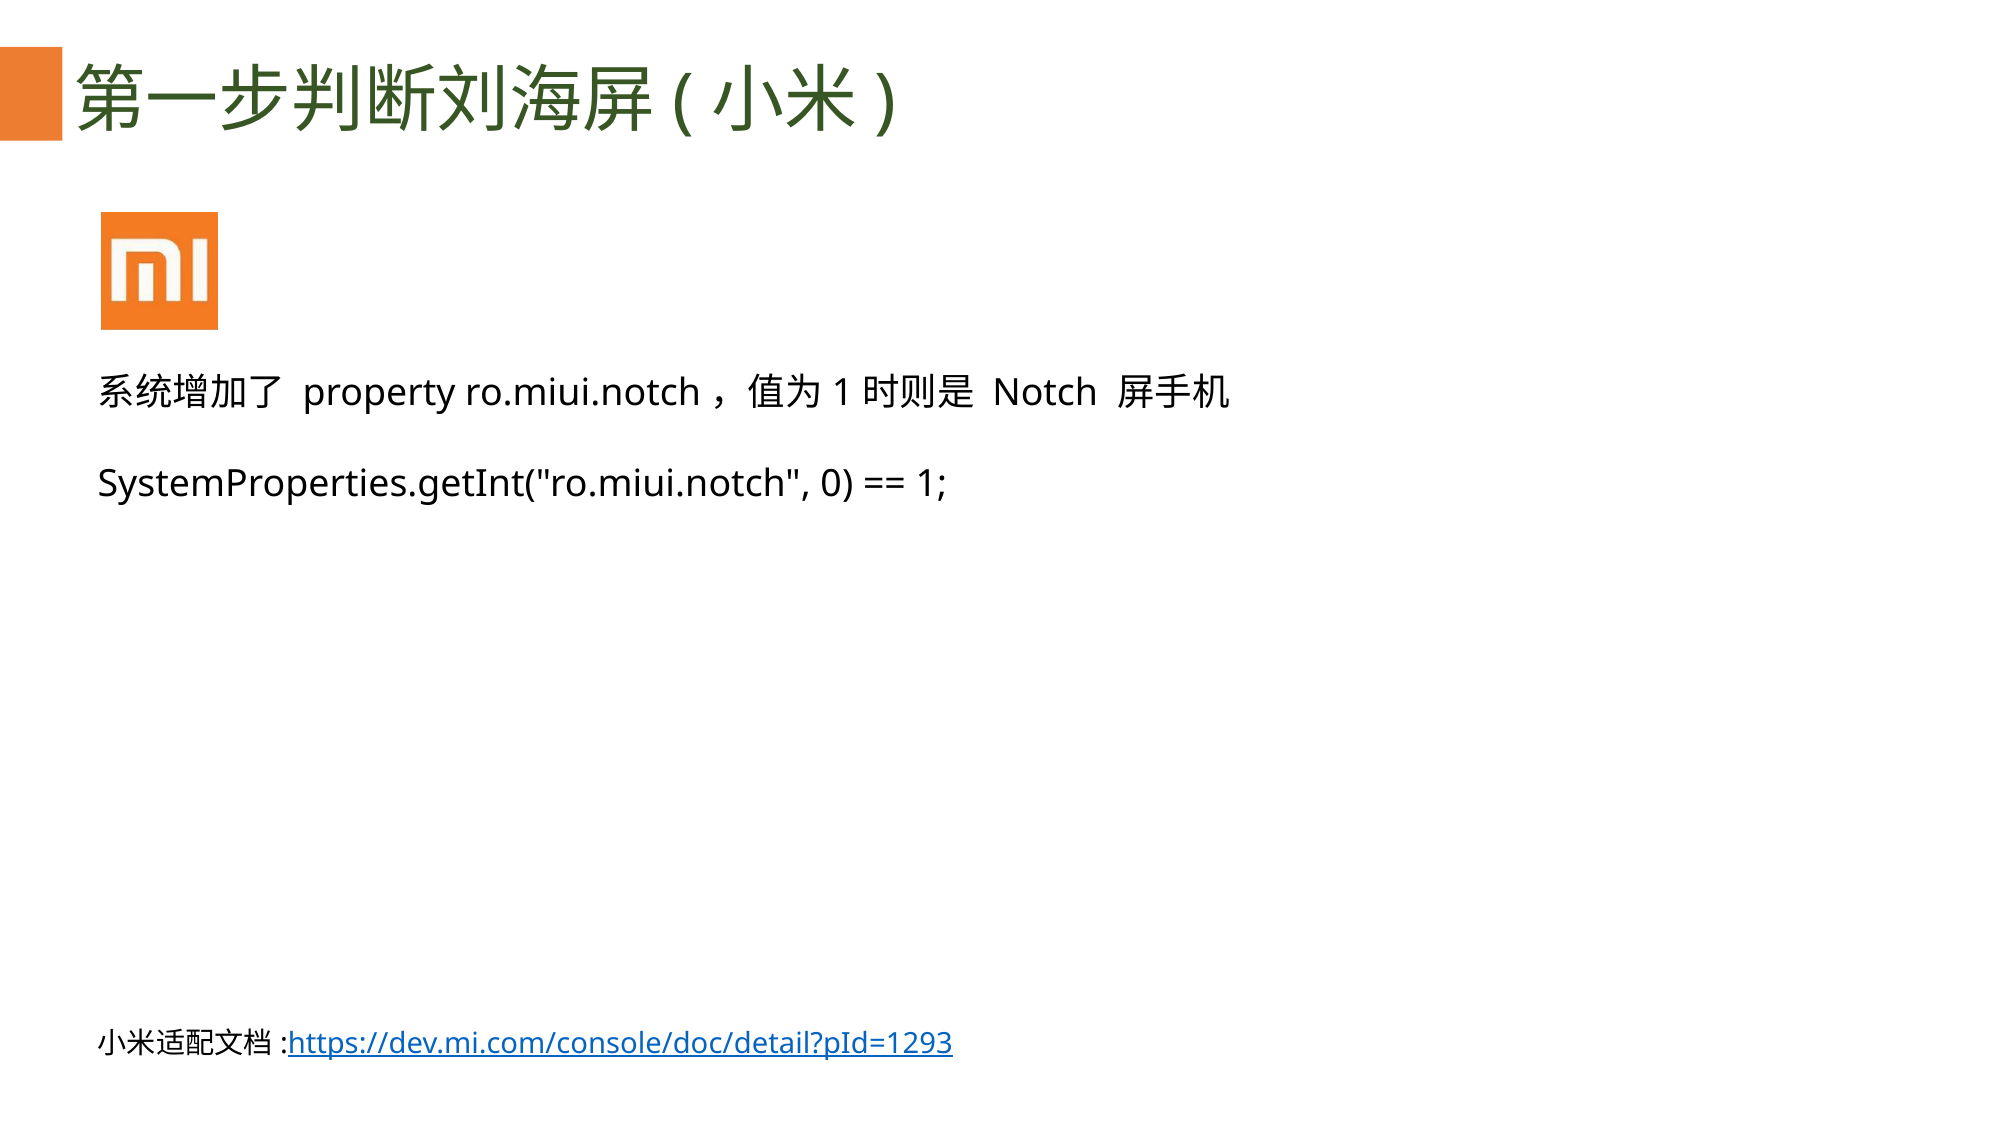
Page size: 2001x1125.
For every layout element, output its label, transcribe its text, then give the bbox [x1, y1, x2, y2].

text_box 小米适配文档:https://dev.mi.com/console/doc/detail?pId=1293 [82, 1016, 1348, 1071]
text_box 第一步判断刘海屏(小米) [62, 47, 1938, 144]
text_box SystemProperties.getInt("ro.miui.notch", 0) == 1; [82, 451, 1044, 512]
text_box 系统增加了 property ro.miui.notch，值为1时则是 Notch 屏手机 [82, 360, 1348, 421]
picture [101, 212, 218, 330]
